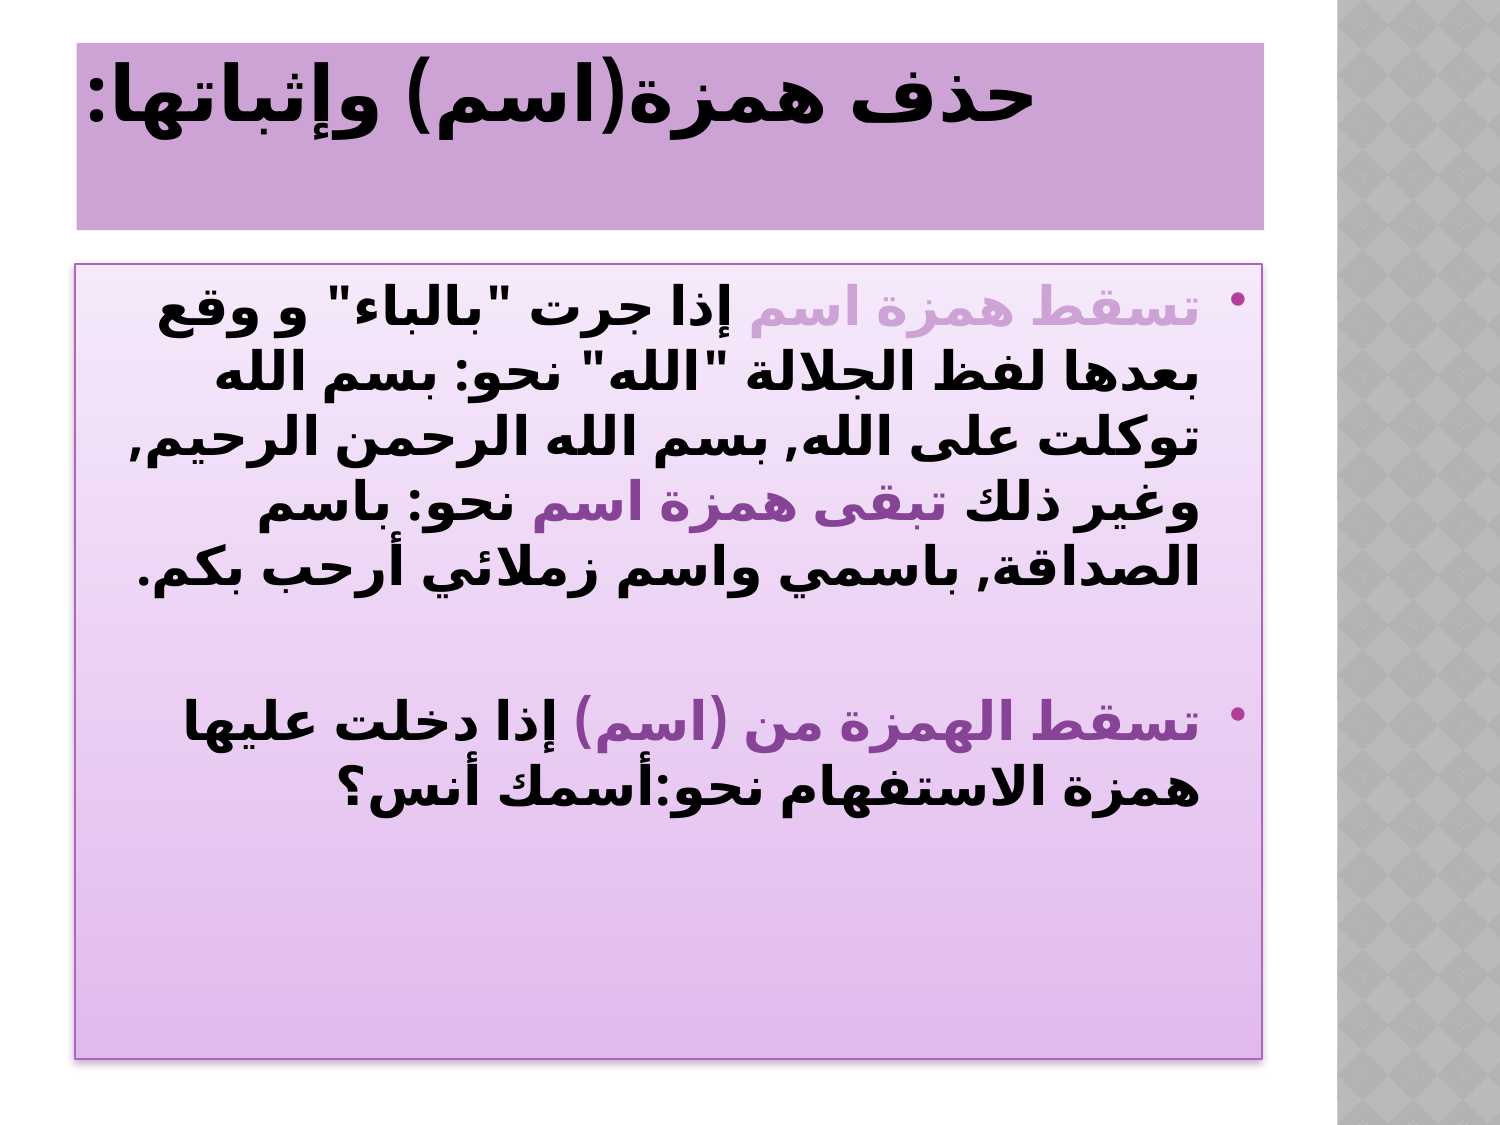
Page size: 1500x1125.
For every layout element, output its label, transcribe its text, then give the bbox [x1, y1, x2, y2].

list تسقط همزة اسم إذا جرت "بالباء" و وقع بعدها لفظ الجلالة "الله" نحو: بسم الله توكلت على الله, بسم الله الرحمن الرحيم, وغير ذلك تبقى همزة اسم نحو: باسم الصداقة, باسمي واسم زملائي أرحب بكم. تسقط الهمزة من (اسم) إذا دخلت عليها همزة الاستفهام نحو:أسمك أنس؟ [74, 263, 1263, 1060]
title حذف همزة(اسم) وإثباتها: [76, 42, 1265, 231]
